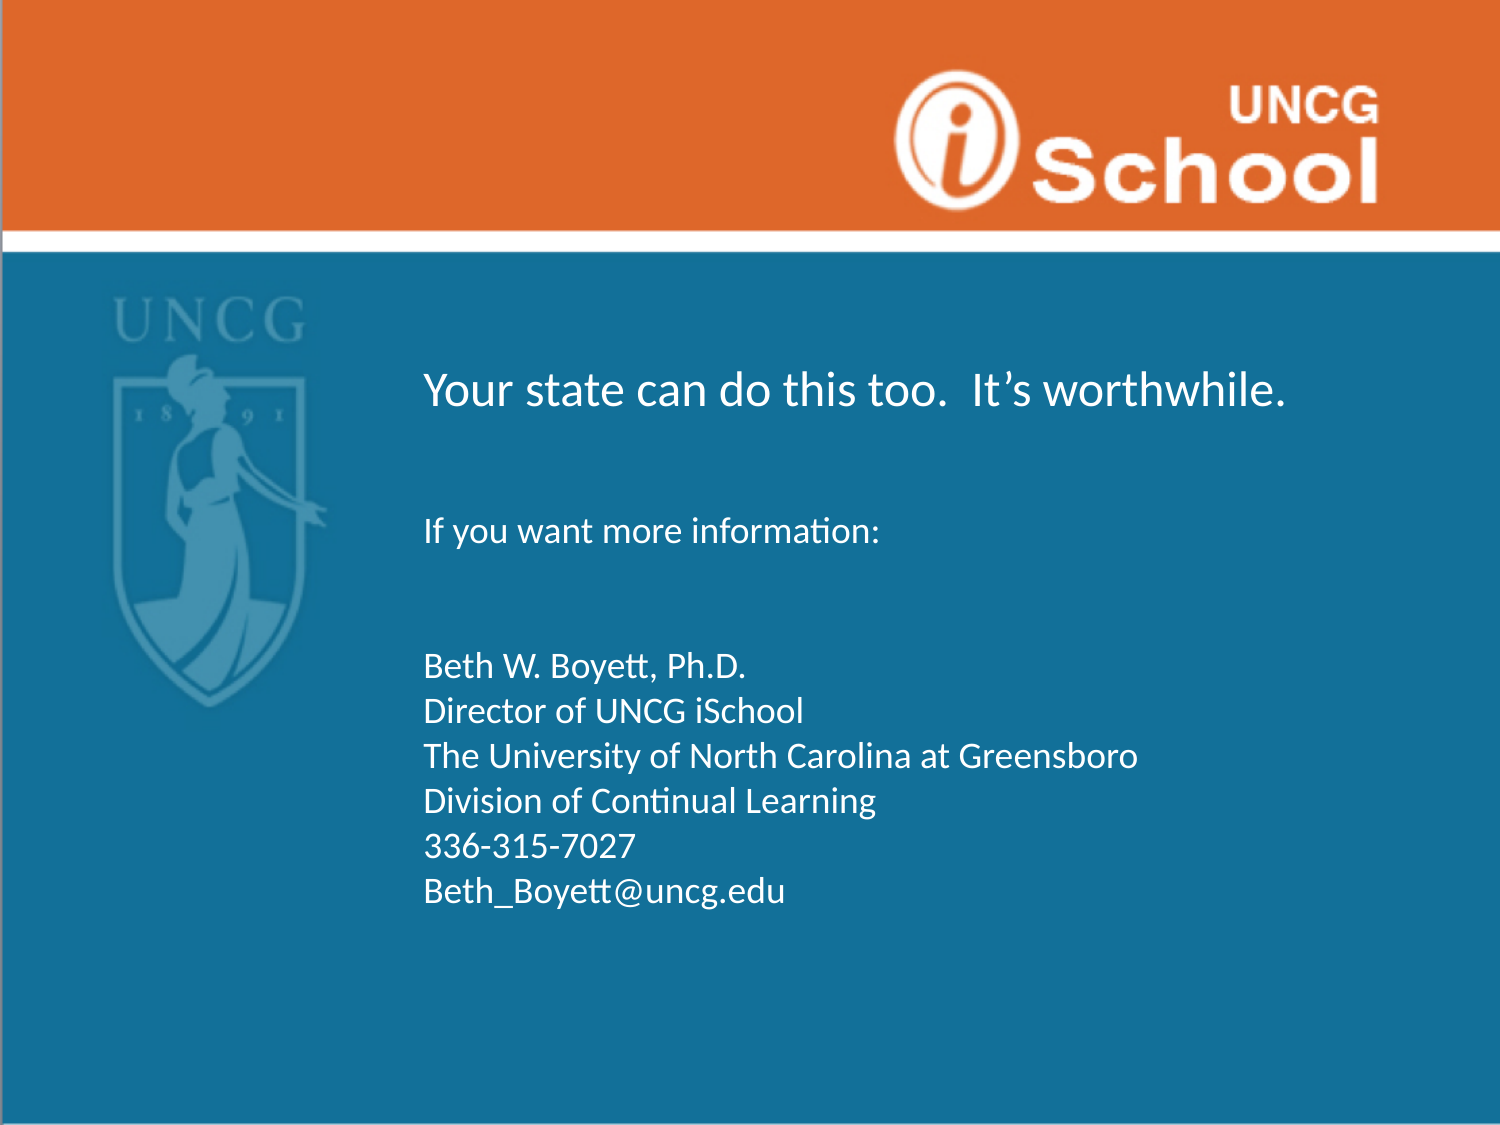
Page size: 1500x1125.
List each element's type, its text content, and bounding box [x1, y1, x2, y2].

text_box Your state can do this too. It’s worthwhile. If you want more information: Beth W. Boyett, Ph.D. Director of UNCG iSchool The University of North Carolina at Greensboro Division of Continual Learning 336-315-7027 Beth_Boyett@uncg.edu [408, 348, 1390, 919]
list [347, 349, 1425, 1005]
picture [0, 0, 1500, 1125]
